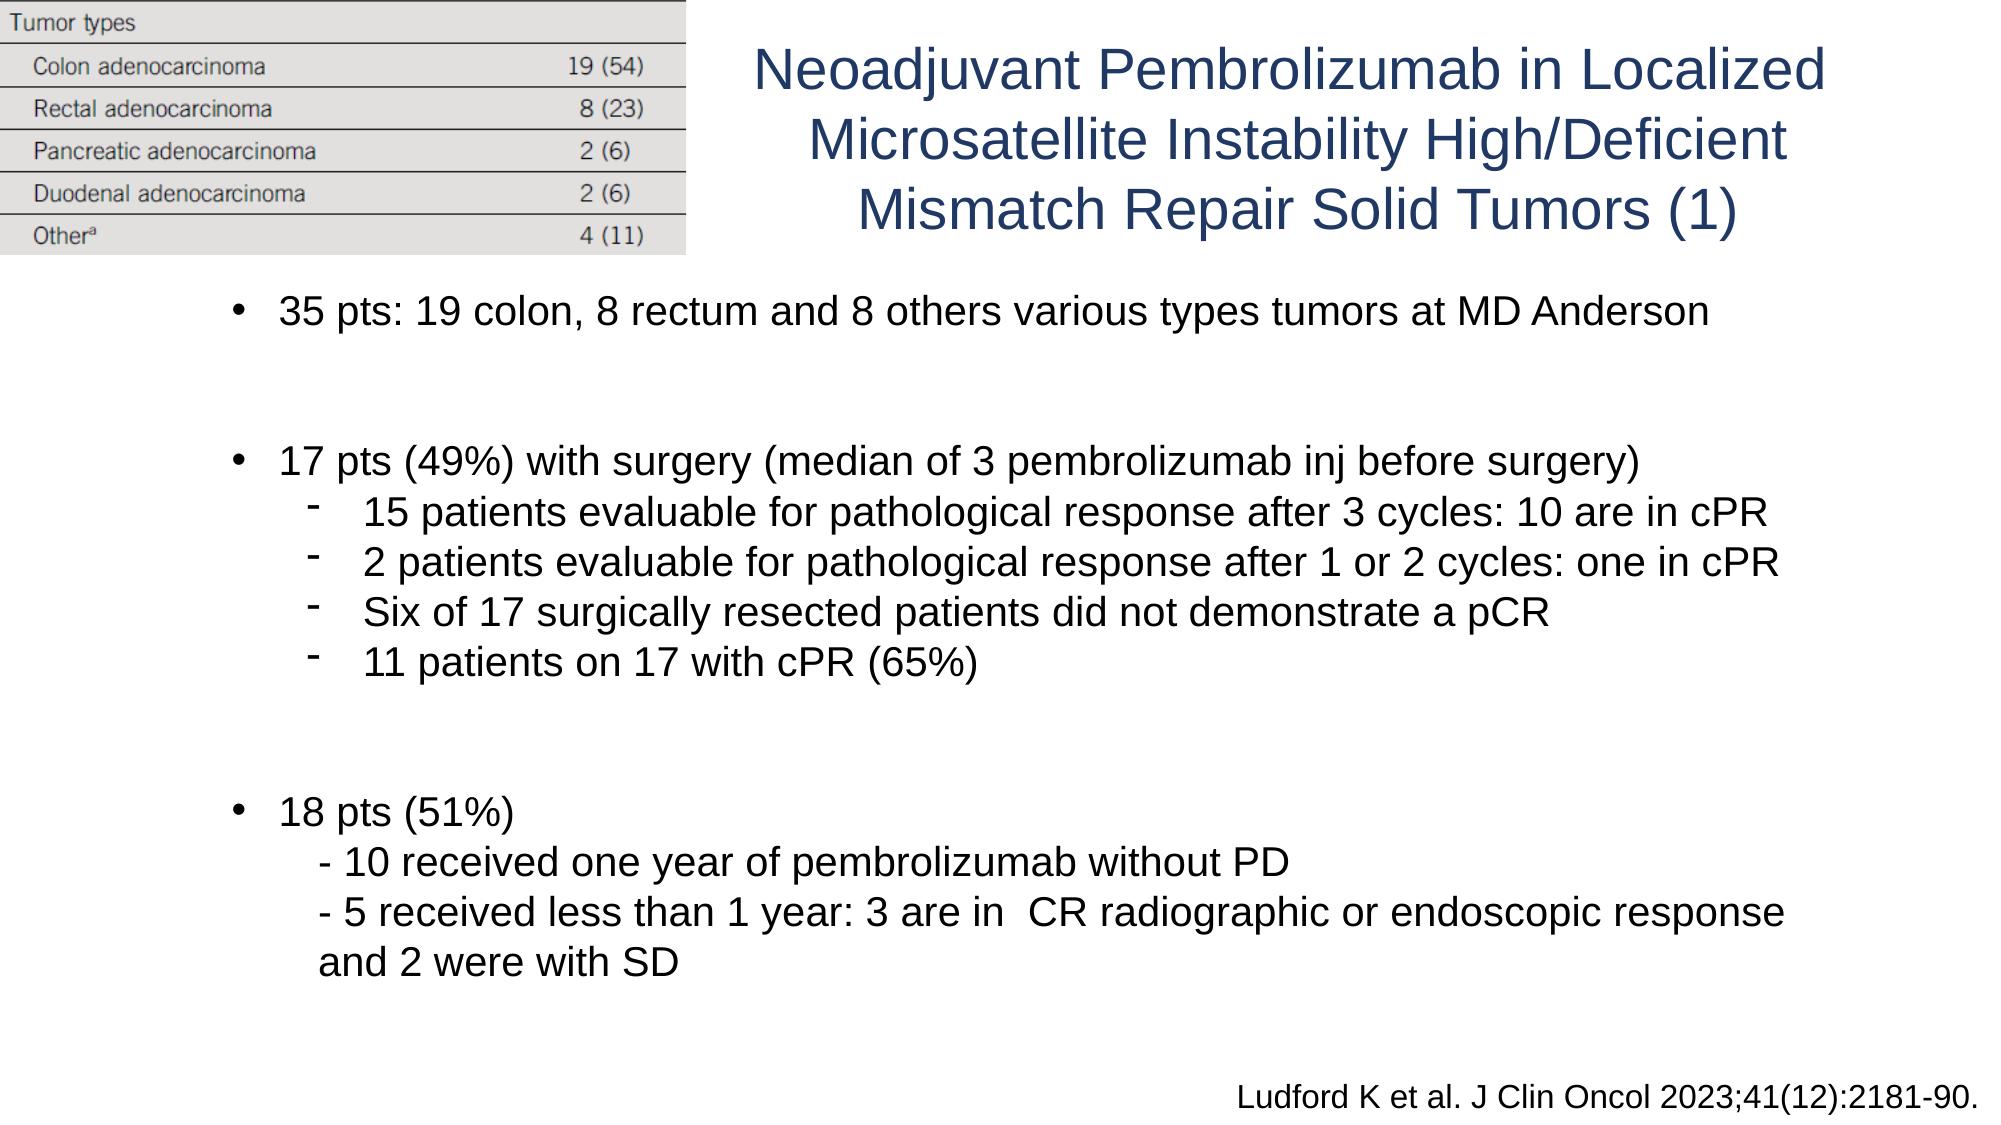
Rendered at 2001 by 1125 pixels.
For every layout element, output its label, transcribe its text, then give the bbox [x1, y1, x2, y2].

text_box 35 pts: 19 colon, 8 rectum and 8 others various types tumors at MD Anderson 17 pts (49%) with surgery (median of 3 pembrolizumab inj before surgery) 15 patients evaluable for pathological response after 3 cycles: 10 are in cPR 2 patients evaluable for pathological response after 1 or 2 cycles: one in cPR Six of 17 surgically resected patients did not demonstrate a pCR 11 patients on 17 with cPR (65%) 18 pts (51%) - 10 received one year of pembrolizumab without PD - 5 received less than 1 year: 3 are in CR radiographic or endoscopic response and 2 were with SD [216, 276, 1857, 1042]
picture [0, 0, 687, 255]
text_box Neoadjuvant Pembrolizumab in Localized Microsatellite Instability High/Deficient Mismatch Repair Solid Tumors (1) [700, 24, 1898, 249]
text_box Ludford K et al. J Clin Oncol 2023;41(12):2181-90. [1221, 1067, 1996, 1123]
